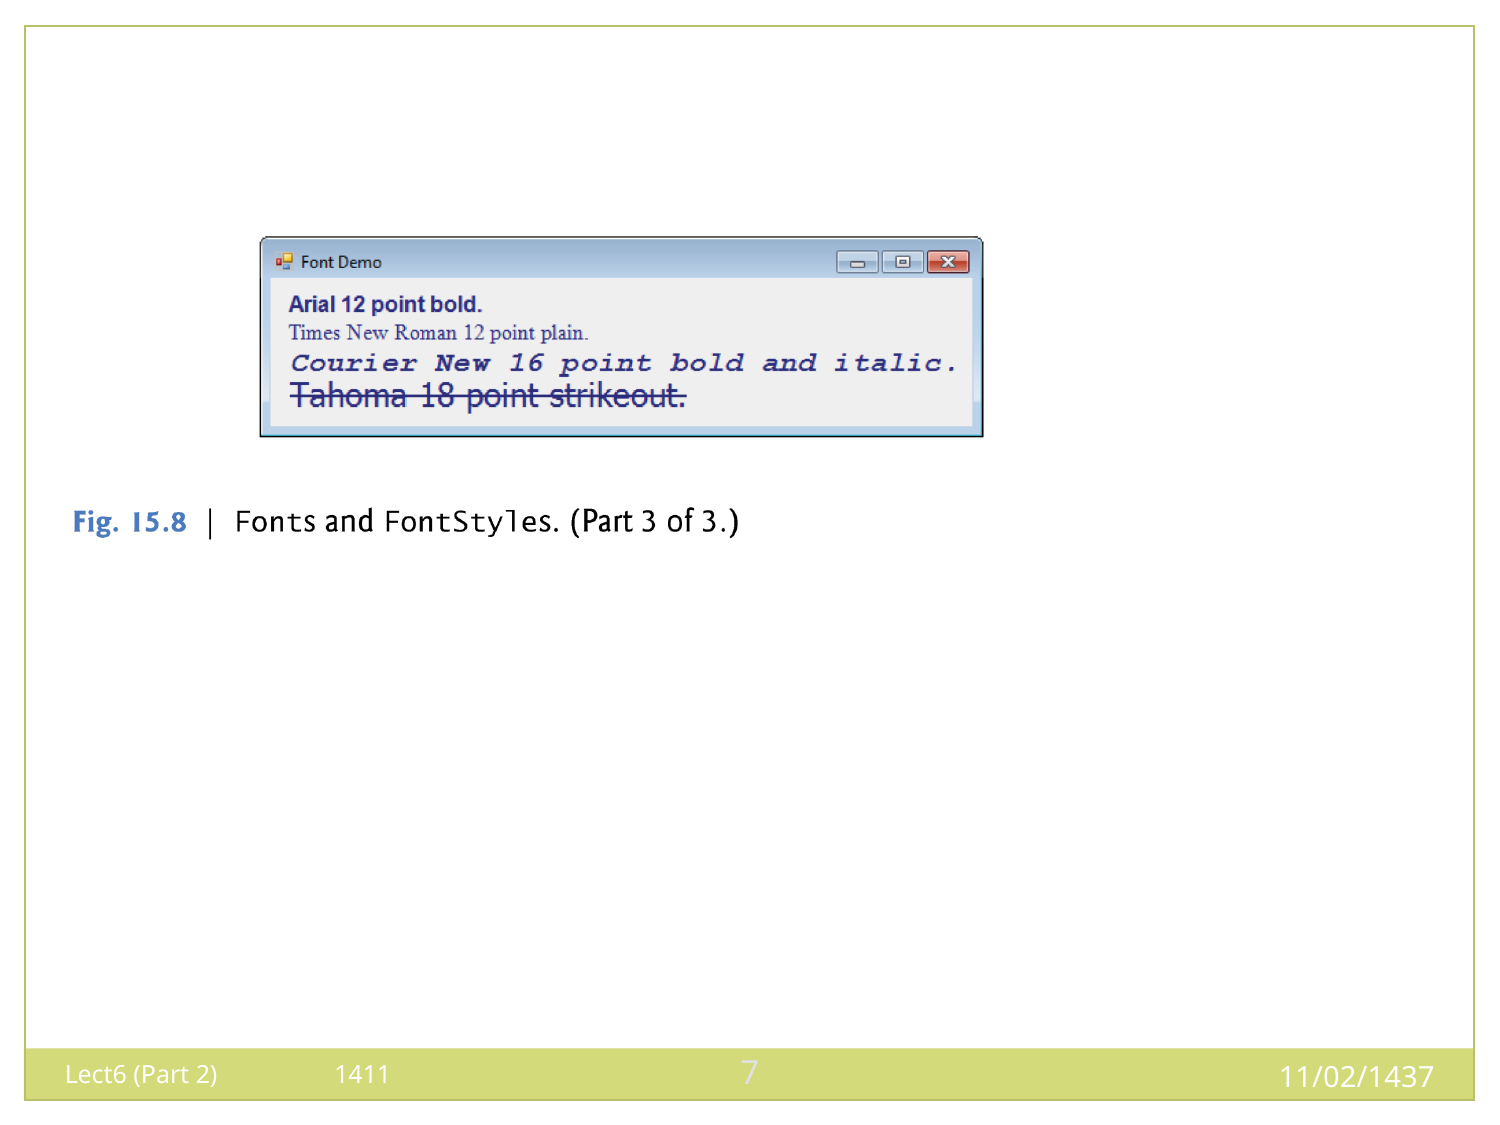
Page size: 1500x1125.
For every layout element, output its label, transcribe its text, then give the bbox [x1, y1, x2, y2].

picture [0, 106, 1500, 1018]
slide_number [950, 1050, 1450, 1111]
footer Lect6 (Part 2) 1411 [50, 1051, 638, 1112]
slide_number 7 [699, 1037, 800, 1110]
